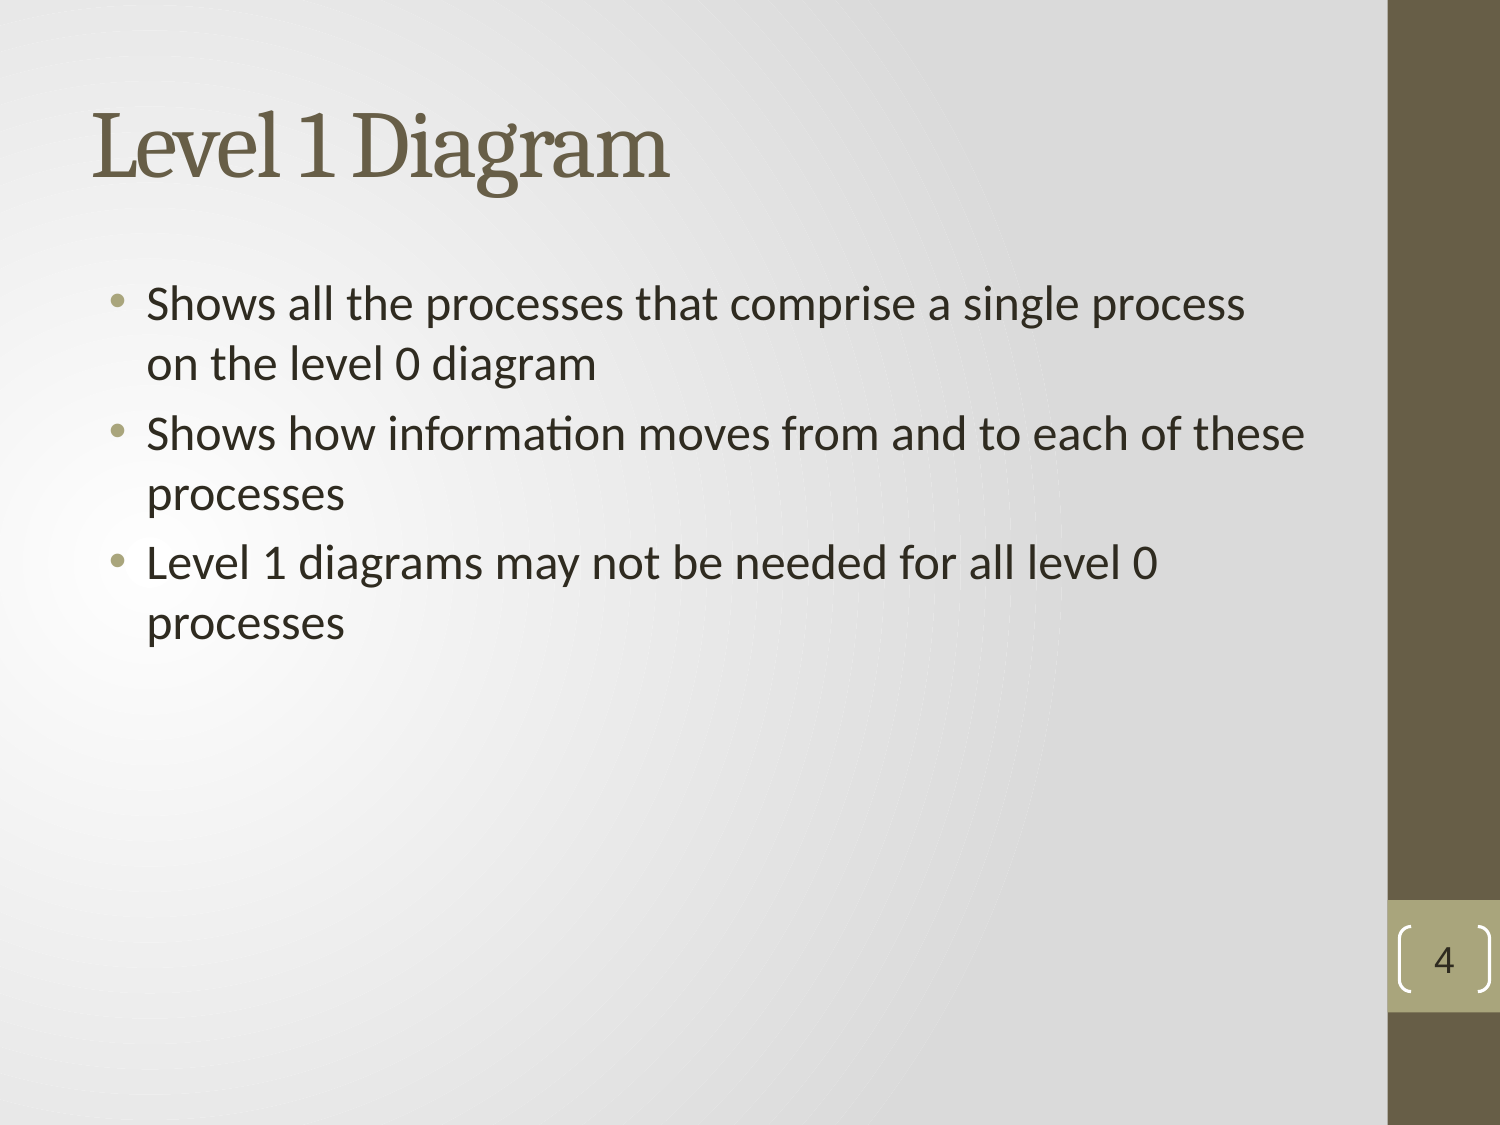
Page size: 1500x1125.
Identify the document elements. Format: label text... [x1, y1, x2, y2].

slide_number 4 [1397, 924, 1492, 994]
title Level 1 Diagram [75, 45, 1325, 233]
list Shows all the processes that comprise a single process on the level 0 diagram Shows how information moves from and to each of these processes Level 1 diagrams may not be needed for all level 0 processes [74, 262, 1326, 1051]
